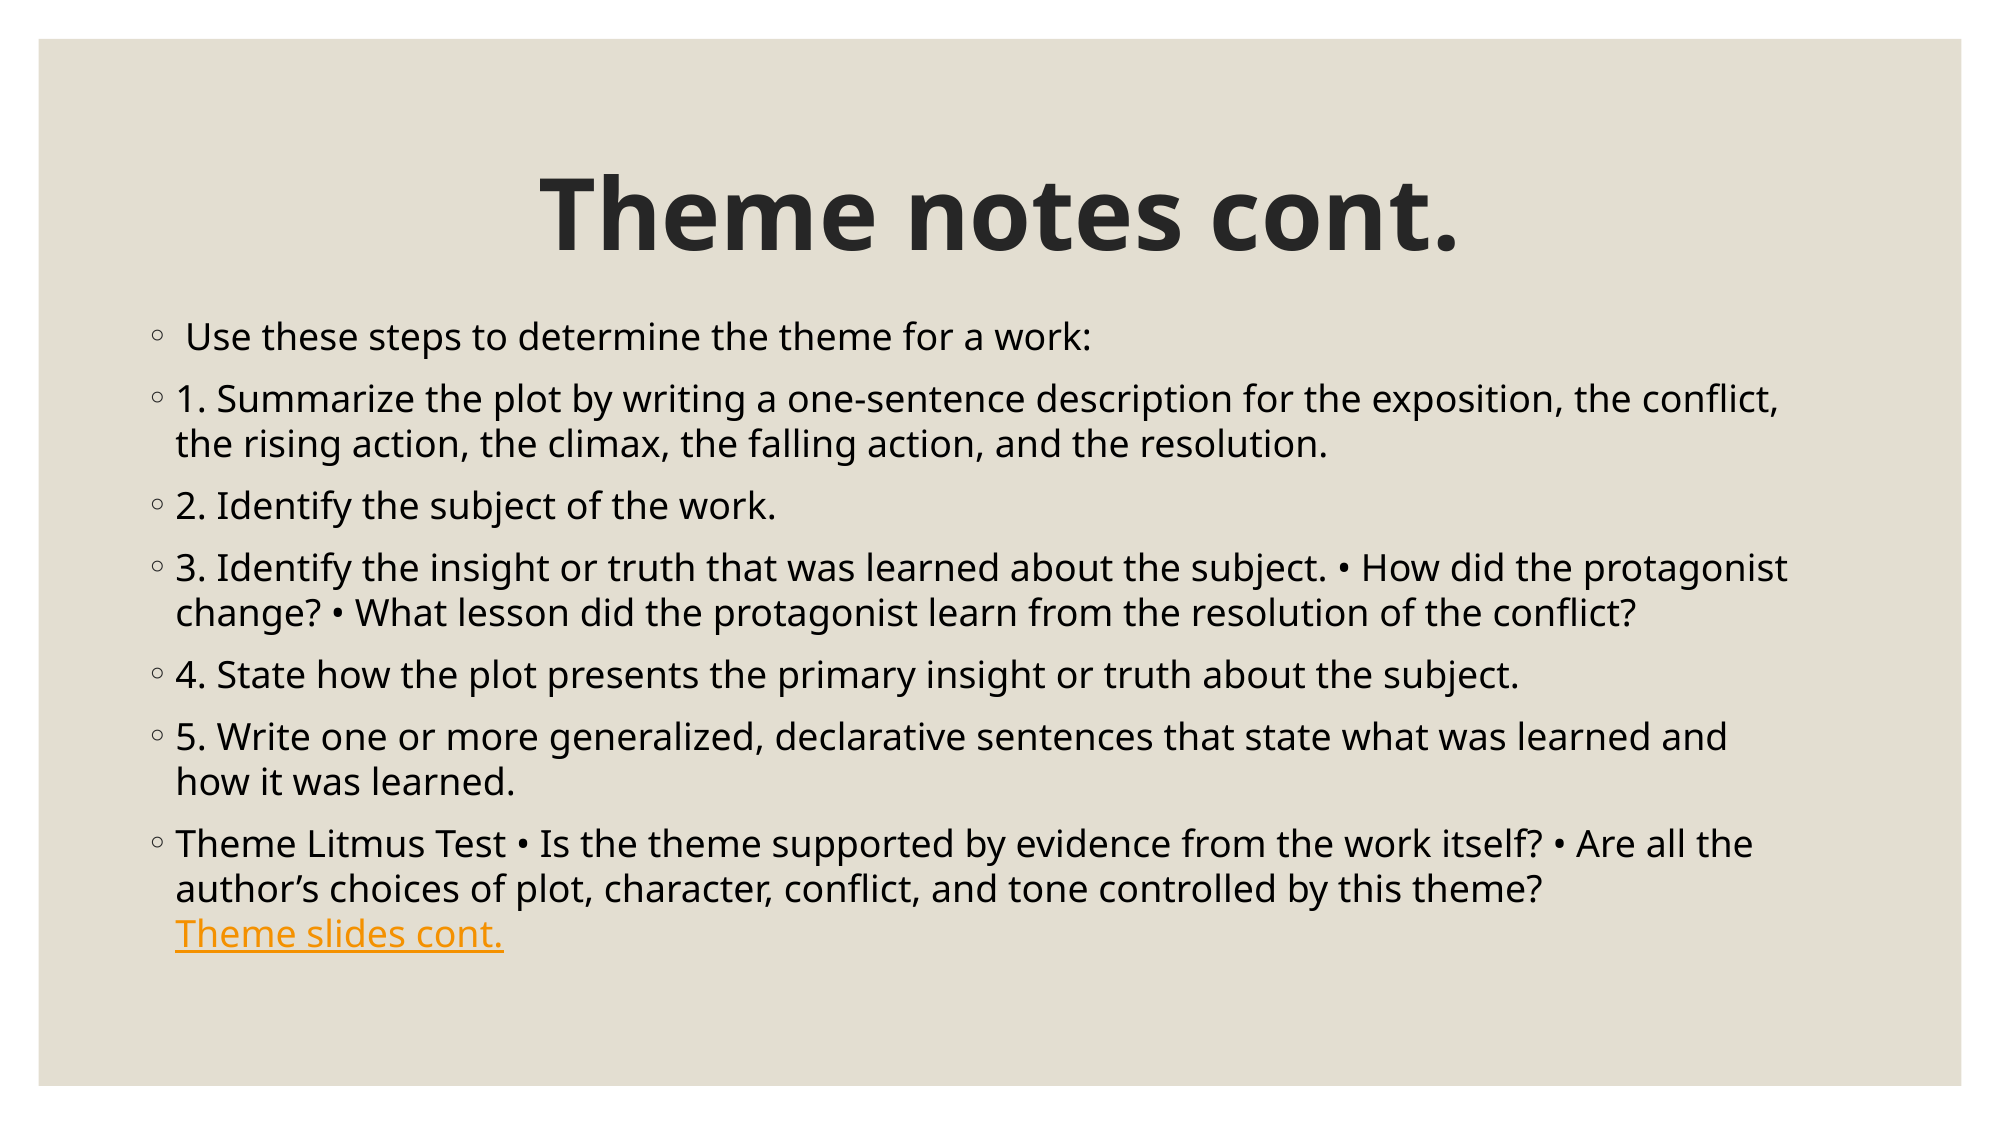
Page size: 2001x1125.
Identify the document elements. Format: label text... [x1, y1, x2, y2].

list Use these steps to determine the theme for a work: 1. Summarize the plot by writing a one-sentence description for the exposition, the conflict, the rising action, the climax, the falling action, and the resolution. 2. Identify the subject of the work. 3. Identify the insight or truth that was learned about the subject. • How did the protagonist change? • What lesson did the protagonist learn from the resolution of the conflict? 4. State how the plot presents the primary insight or truth about the subject. 5. Write one or more generalized, declarative sentences that state what was learned and how it was learned. Theme Litmus Test • Is the theme supported by evidence from the work itself? • Are all the author’s choices of plot, character, conflict, and tone controlled by this theme? Theme slides cont. [131, 305, 1825, 1008]
title Theme notes cont. [174, 105, 1825, 305]
